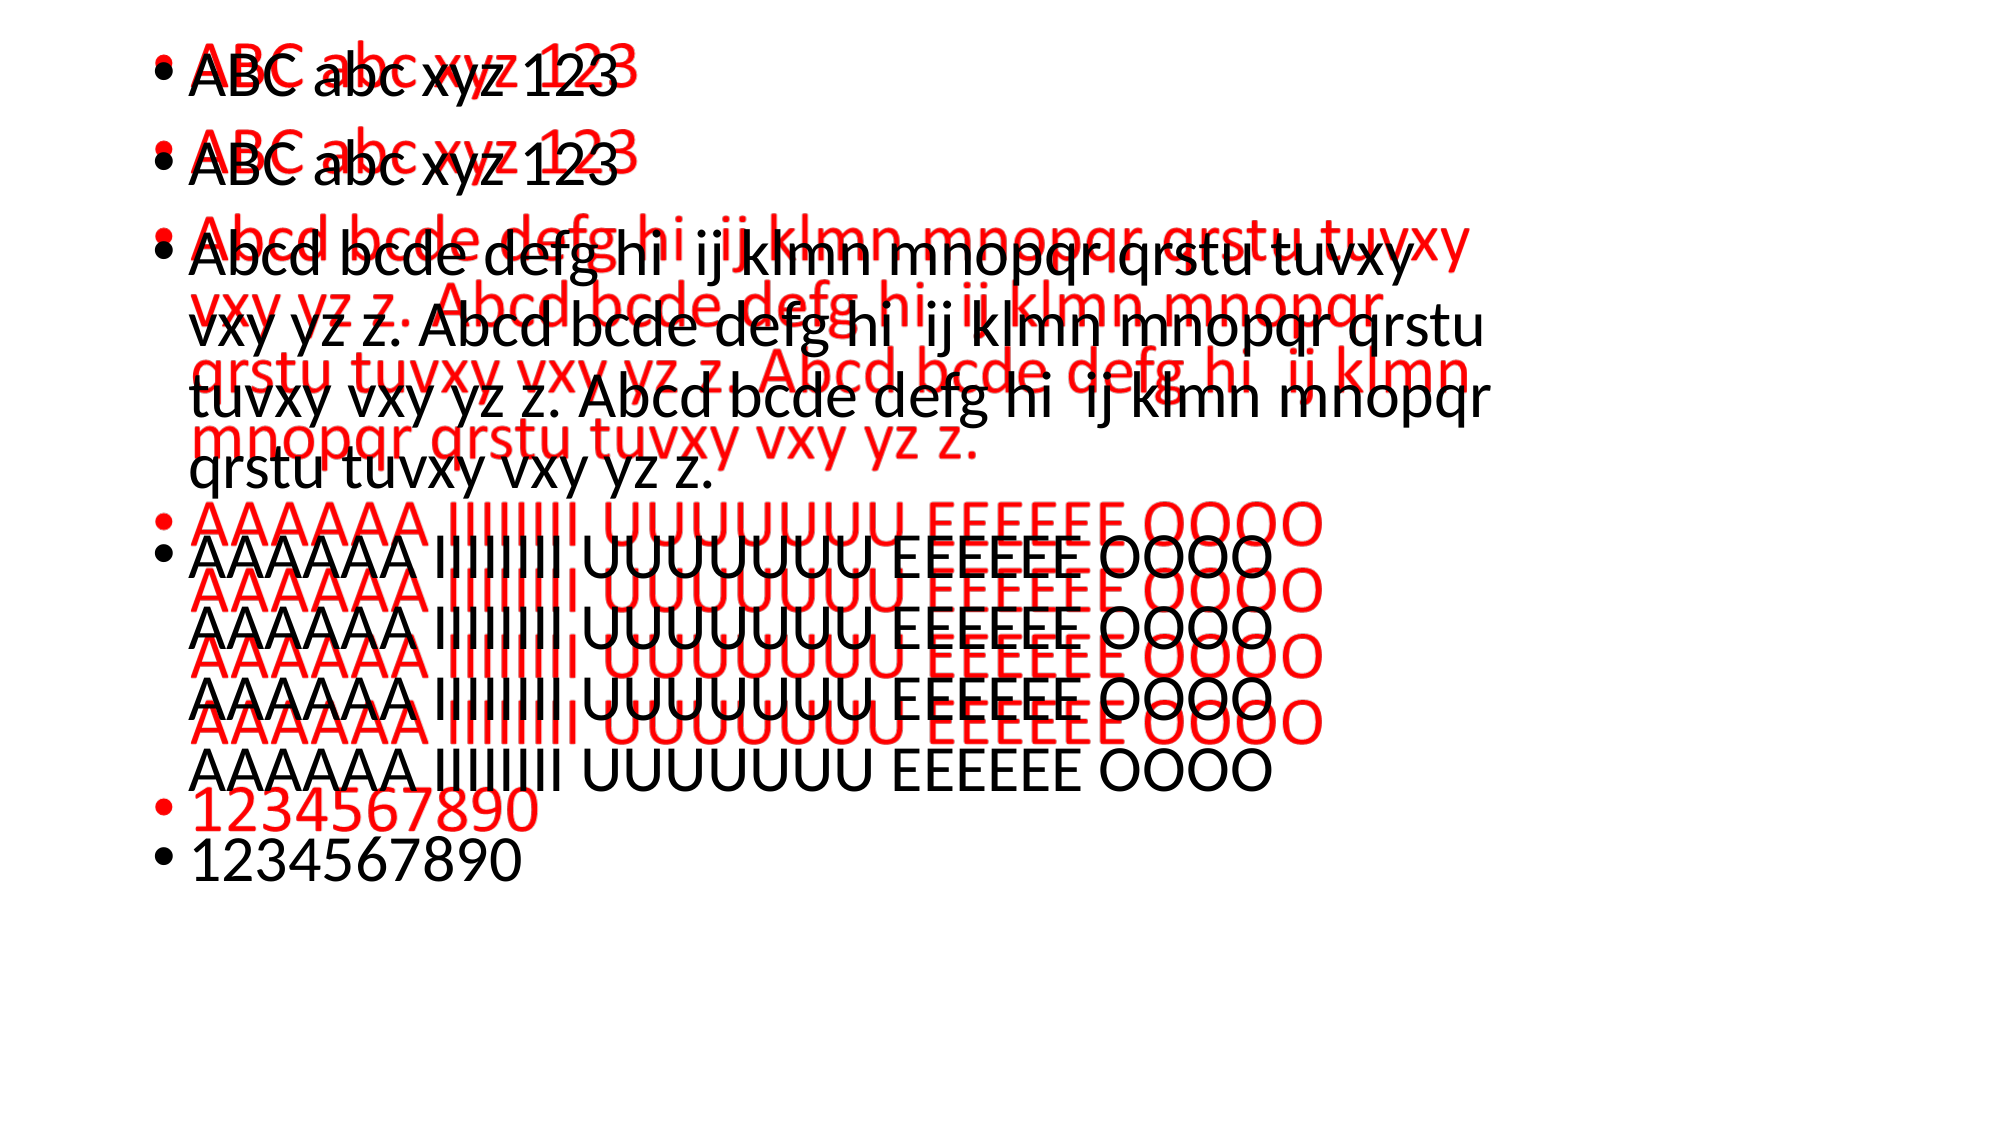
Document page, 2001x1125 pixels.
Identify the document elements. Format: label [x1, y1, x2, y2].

picture [113, 2, 1515, 905]
